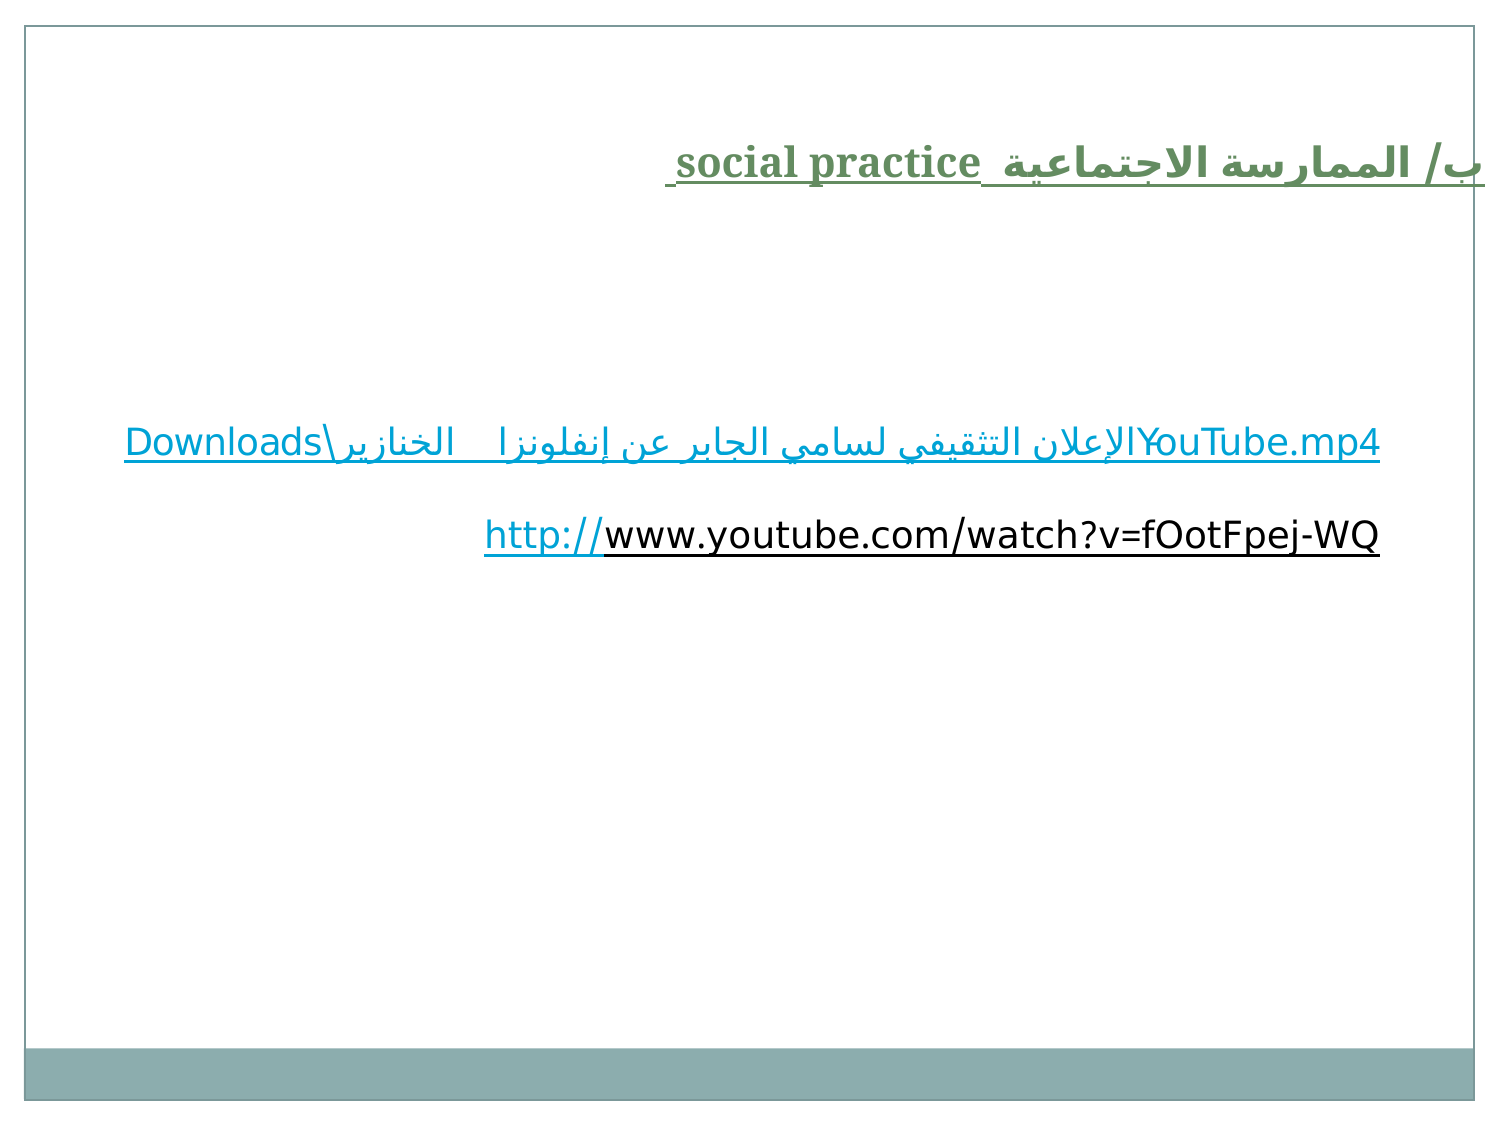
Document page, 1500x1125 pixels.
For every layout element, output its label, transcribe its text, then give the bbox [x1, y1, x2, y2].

text_box ب/ الممارسة الاجتماعية social practice [650, 128, 1500, 194]
text_box Downloads\الإعلان التثقيفي لسامي الجابر عن إنفلونزا الخنازير - YouTube.mp4 http://www.youtube.com/watch?v=fOotFpej-WQ [109, 410, 1396, 568]
